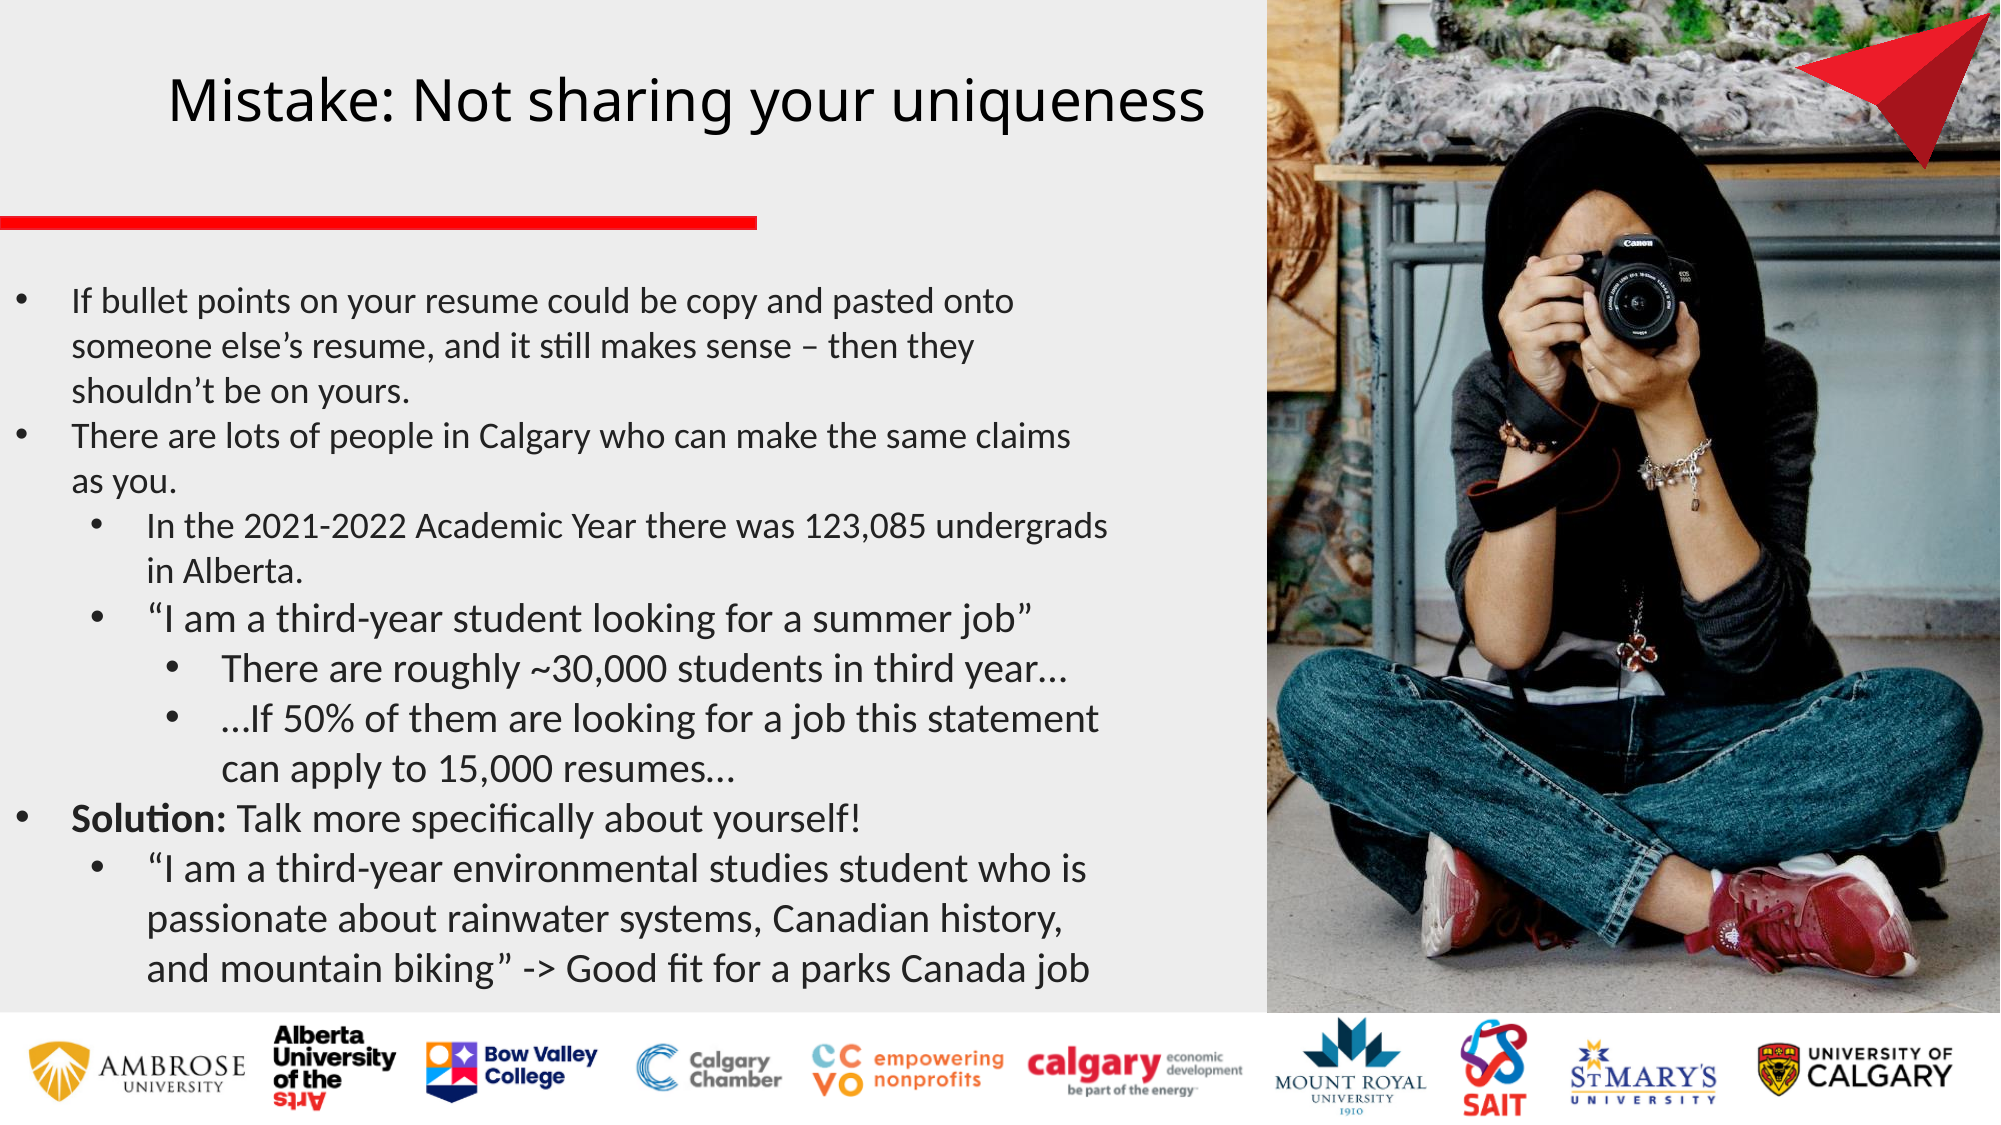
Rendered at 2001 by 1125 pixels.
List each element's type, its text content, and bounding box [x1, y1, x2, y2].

picture [0, 0, 2001, 1125]
text_box If bullet points on your resume could be copy and pasted onto someone else’s resume, and it still makes sense – then they shouldn’t be on yours. There are lots of people in Calgary who can make the same claims as you. In the 2021-2022 Academic Year there was 123,085 undergrads in Alberta. “I am a third-year student looking for a summer job” There are roughly ~30,000 students in third year… …If 50% of them are looking for a job this statement can apply to 15,000 resumes… Solution: Talk more specifically about yourself! “I am a third-year environmental studies student who is passionate about rainwater systems, Canadian history, and mountain biking” -> Good fit for a parks Canada job [0, 218, 1125, 1099]
text_box Mistake: Not sharing your uniqueness [152, 55, 1267, 141]
